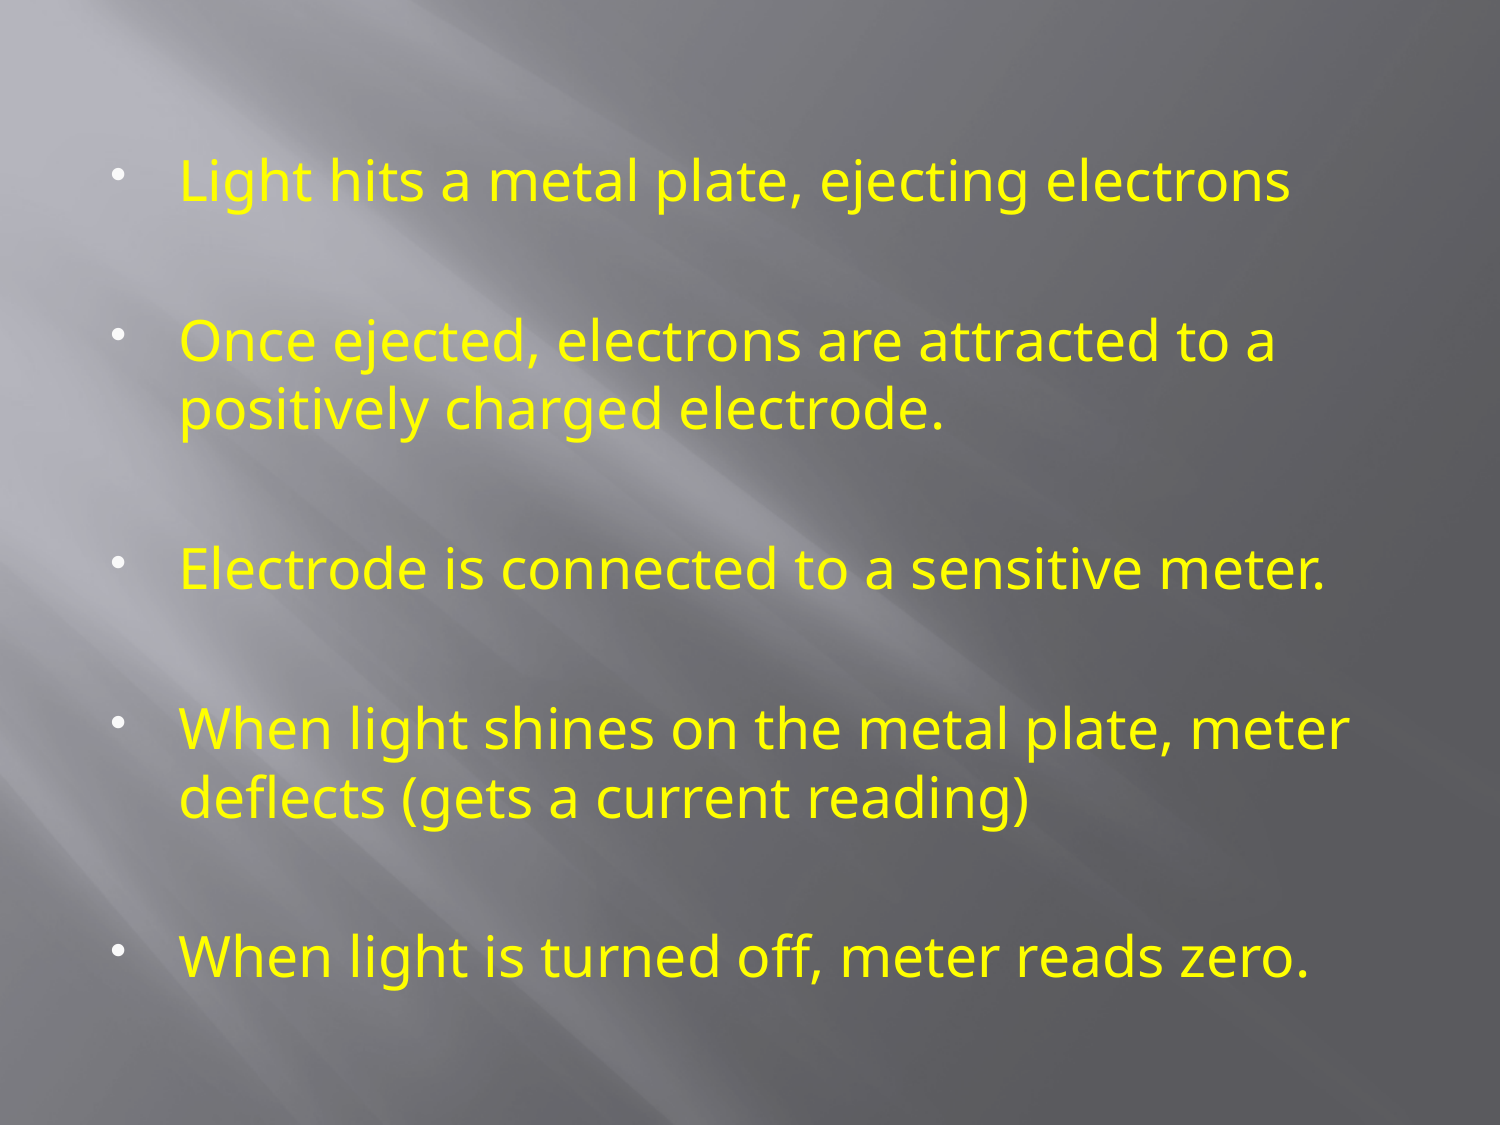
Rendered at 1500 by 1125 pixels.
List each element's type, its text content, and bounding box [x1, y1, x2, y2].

list Light hits a metal plate, ejecting electrons Once ejected, electrons are attracted to a positively charged electrode. Electrode is connected to a sensitive meter. When light shines on the metal plate, meter deflects (gets a current reading) When light is turned off, meter reads zero. [74, 136, 1426, 1006]
